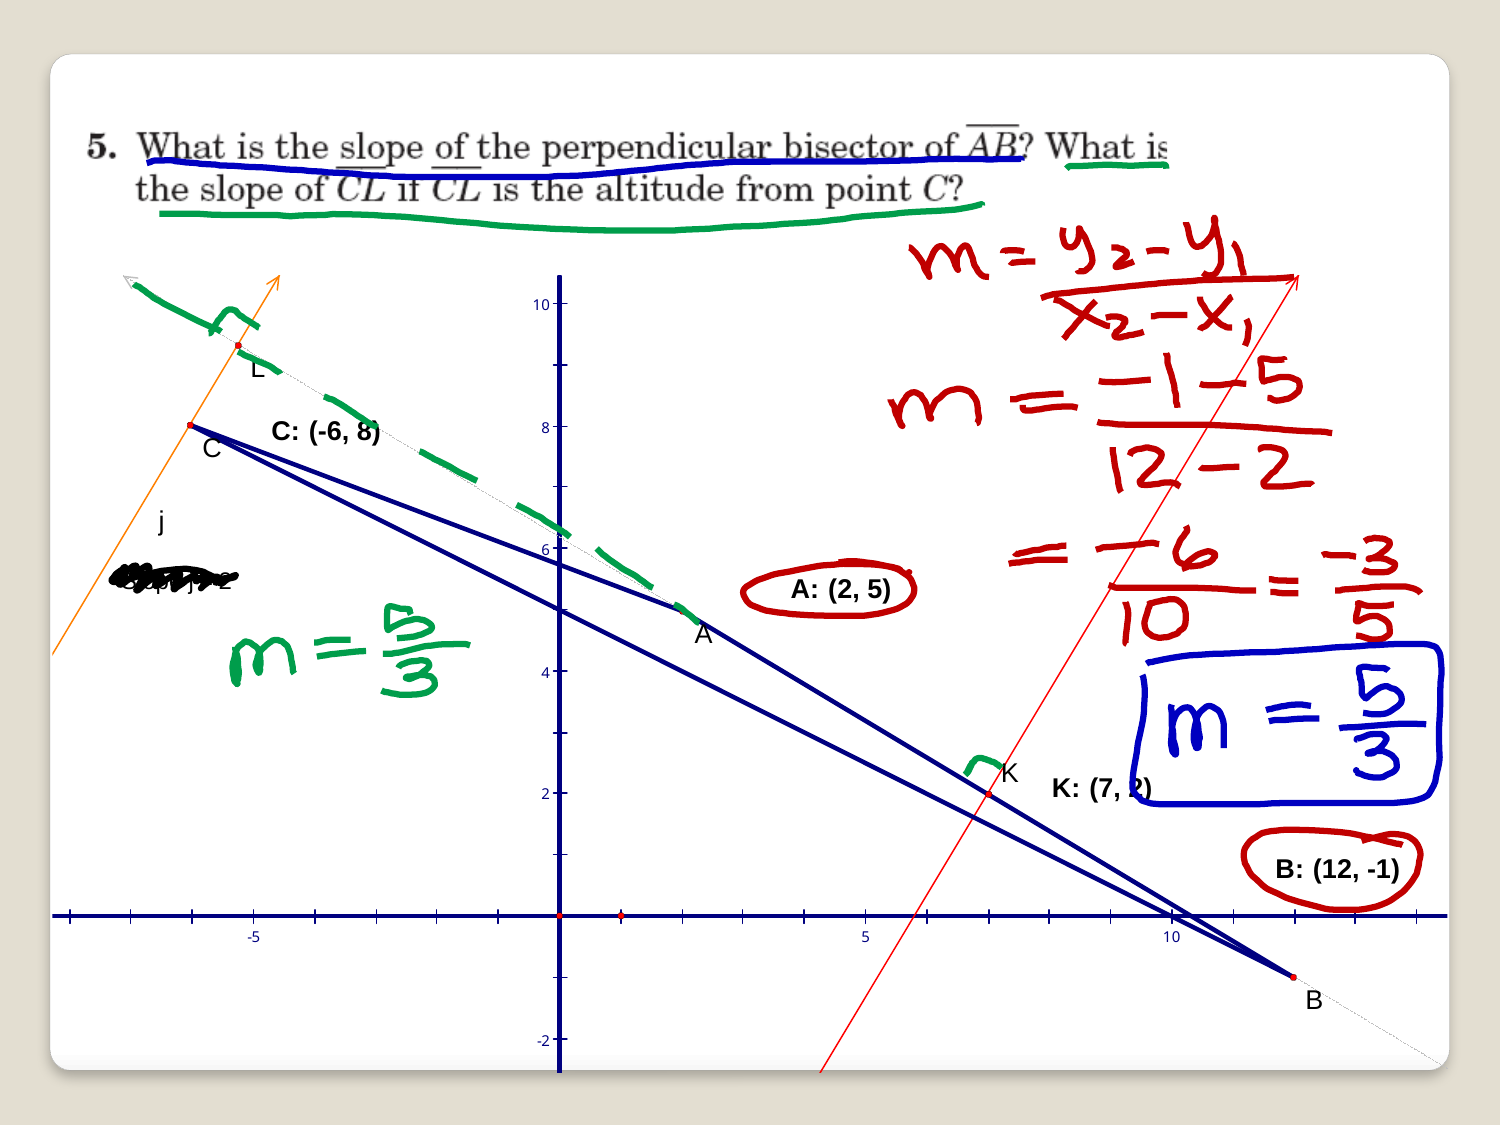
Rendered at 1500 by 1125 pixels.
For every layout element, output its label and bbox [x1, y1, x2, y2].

text_box [1009, 260, 1036, 264]
text_box [1002, 249, 1025, 254]
picture [52, 274, 1448, 1073]
text_box [1146, 249, 1170, 253]
picture [74, 87, 1168, 226]
text_box [1111, 246, 1135, 268]
text_box [1185, 216, 1222, 273]
text_box [1232, 242, 1245, 273]
text_box [1062, 239, 1094, 273]
text_box [908, 244, 981, 273]
